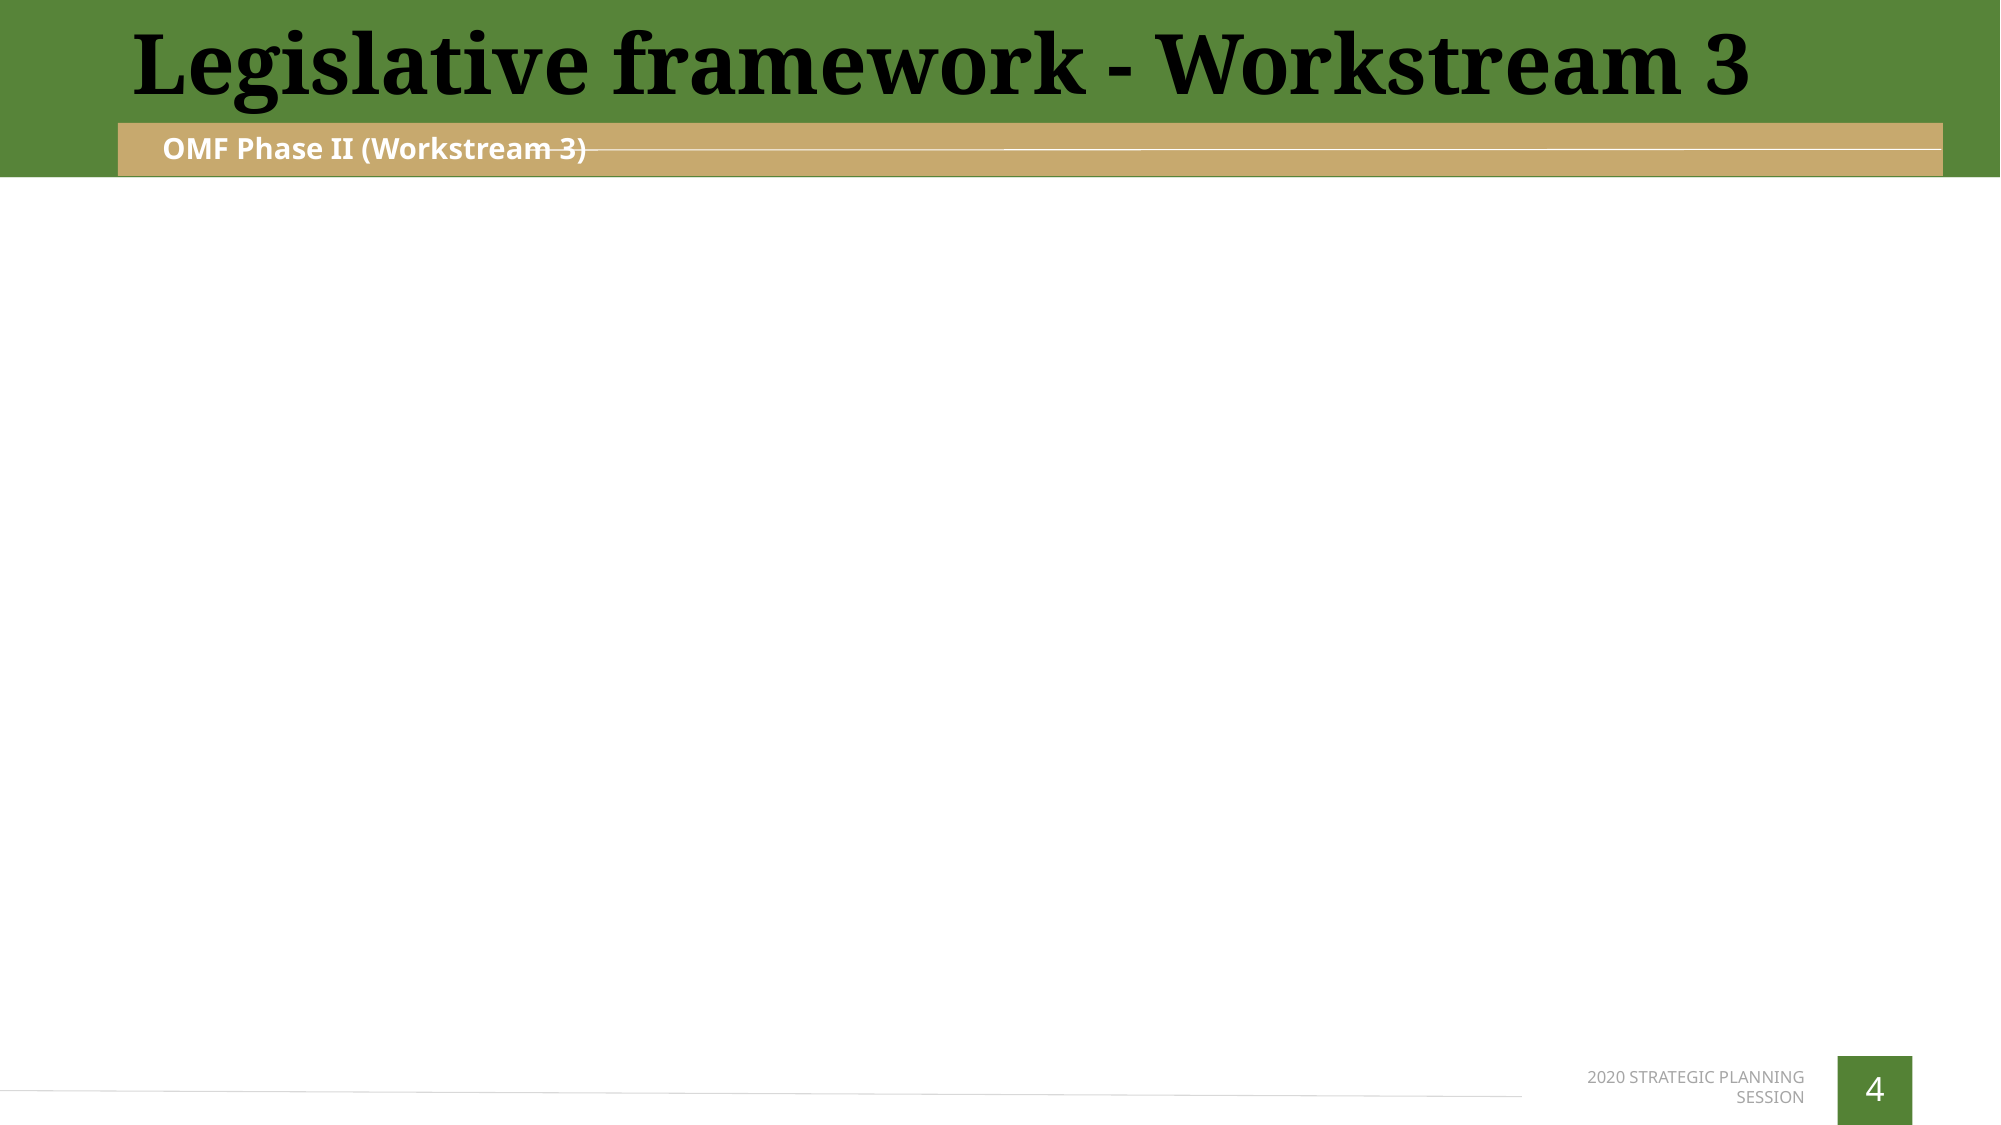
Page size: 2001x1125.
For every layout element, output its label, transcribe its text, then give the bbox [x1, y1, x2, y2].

text_box OMF Phase II (Workstream 3) [162, 135, 685, 166]
text_box [0, 0, 2000, 178]
text_box Legislative framework - Workstream 3 [117, 0, 2000, 135]
text_box [117, 135, 1943, 176]
